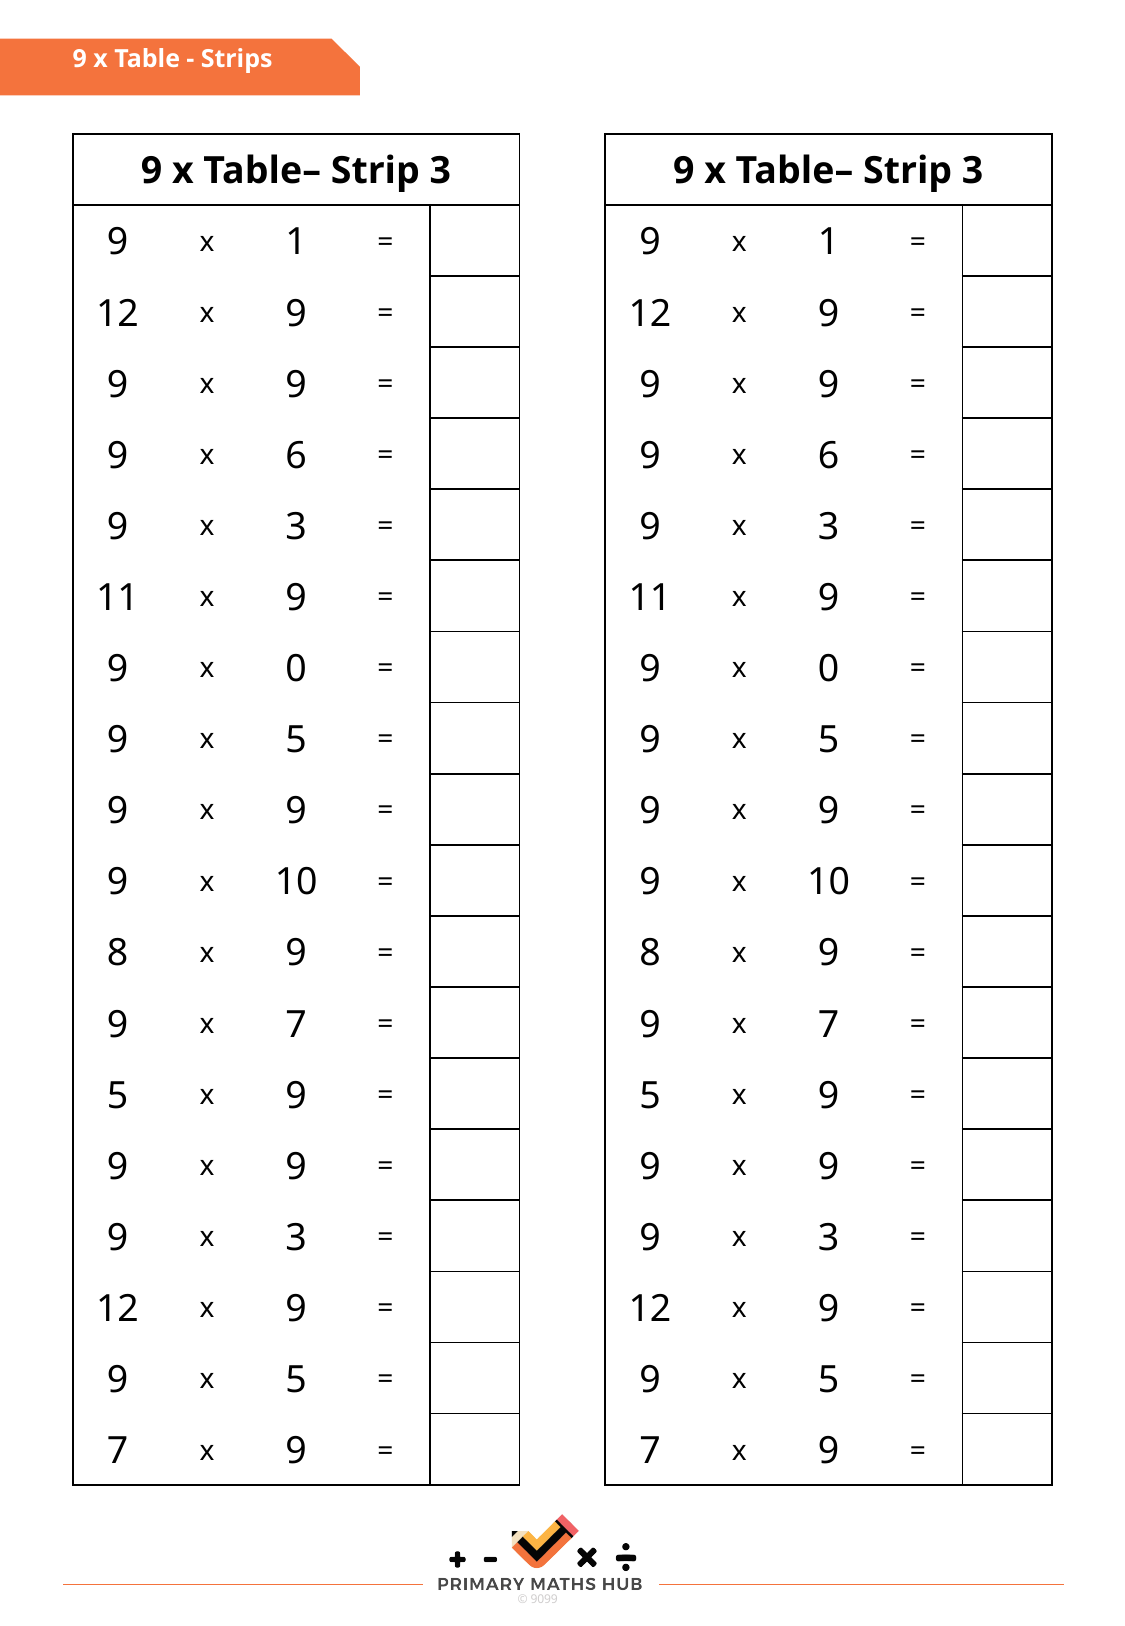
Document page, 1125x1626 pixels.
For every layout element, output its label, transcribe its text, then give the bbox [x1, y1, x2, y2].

table_cell x [695, 1271, 784, 1343]
table_cell 12 [606, 1271, 695, 1343]
table_cell 12 [74, 1271, 162, 1343]
table_cell x [162, 276, 252, 347]
table_cell 9 [606, 418, 695, 489]
table_cell [431, 703, 519, 773]
table_cell [431, 846, 519, 915]
table_cell 5 [252, 703, 341, 774]
table_cell [431, 1343, 519, 1413]
table_header 9 x Table– Strip 3 [74, 135, 519, 204]
table_cell [431, 917, 519, 986]
table_cell 9 [74, 1200, 162, 1271]
table_cell = [873, 987, 962, 1058]
table_cell 7 [74, 1414, 162, 1484]
table_cell x [695, 1200, 784, 1271]
table_cell = [873, 1343, 962, 1414]
table_cell x [695, 1129, 784, 1200]
table_cell [963, 348, 1051, 417]
table_cell = [341, 1200, 429, 1271]
table_cell [431, 561, 519, 631]
table_cell = [873, 489, 962, 560]
table_cell = [341, 987, 429, 1058]
table_cell 9 [252, 1271, 341, 1343]
text_box 9 x Table - Strips [0, 37, 361, 97]
table_cell = [873, 276, 962, 347]
table_cell 1 [784, 206, 873, 276]
table_cell [431, 1059, 519, 1128]
table_cell x [695, 206, 784, 276]
table_cell [431, 775, 519, 844]
table_cell 8 [606, 916, 695, 987]
table_cell 9 [784, 560, 873, 631]
table_cell = [341, 347, 429, 418]
table_cell 5 [74, 1058, 162, 1129]
table_cell x [162, 560, 252, 631]
table_cell = [341, 1343, 429, 1414]
table_cell 12 [606, 276, 695, 347]
table_cell x [695, 1414, 784, 1484]
table_cell [431, 277, 519, 346]
table_cell x [162, 347, 252, 418]
table_cell x [162, 987, 252, 1058]
table_cell x [162, 845, 252, 916]
table_cell x [695, 560, 784, 631]
table_cell [431, 988, 519, 1057]
table_cell [431, 206, 519, 275]
table_cell = [341, 631, 429, 703]
table_cell [963, 1201, 1051, 1271]
table_cell [963, 277, 1051, 346]
table_cell = [341, 703, 429, 774]
table_header 9 x Table– Strip 3 [606, 135, 1051, 204]
table_cell x [162, 703, 252, 774]
table_cell 9 [74, 1129, 162, 1200]
table_cell 5 [784, 1343, 873, 1414]
table_cell 9 [252, 916, 341, 987]
table_cell 9 [606, 774, 695, 845]
table_cell x [162, 631, 252, 703]
table_cell = [873, 206, 962, 276]
table_cell = [341, 916, 429, 987]
table_cell = [341, 560, 429, 631]
table_cell [431, 1201, 519, 1271]
table_cell 9 [252, 1129, 341, 1200]
table_cell [963, 846, 1051, 915]
table_cell x [162, 1200, 252, 1271]
table_cell 0 [252, 631, 341, 703]
table_cell 9 [74, 774, 162, 845]
table_cell 11 [606, 560, 695, 631]
table_cell [431, 348, 519, 417]
table_cell = [341, 1414, 429, 1484]
table_cell 9 [606, 631, 695, 703]
table_cell = [341, 1058, 429, 1129]
table_cell x [162, 774, 252, 845]
table_cell [963, 1343, 1051, 1413]
table_cell [431, 490, 519, 559]
table_cell 0 [784, 631, 873, 703]
table_cell x [695, 489, 784, 560]
table_cell 8 [74, 916, 162, 987]
table_cell = [873, 774, 962, 845]
table_cell 9 [784, 1271, 873, 1343]
table_cell [963, 917, 1051, 986]
table_cell = [341, 418, 429, 489]
table_cell 7 [784, 987, 873, 1058]
table_cell = [873, 1271, 962, 1343]
table_cell 9 [784, 1058, 873, 1129]
table_cell = [873, 418, 962, 489]
table_cell [963, 490, 1051, 559]
table_cell [963, 1414, 1051, 1484]
table_cell [963, 703, 1051, 773]
table_cell 9 [606, 1129, 695, 1200]
table_cell 9 [74, 347, 162, 418]
table_cell 9 [784, 276, 873, 347]
table_cell = [873, 1129, 962, 1200]
table_cell [963, 206, 1051, 275]
table_cell [963, 419, 1051, 488]
table_cell 9 [606, 1343, 695, 1414]
table_cell 9 [784, 774, 873, 845]
table_cell = [341, 1129, 429, 1200]
table_cell 9 [606, 489, 695, 560]
table_cell x [162, 916, 252, 987]
table_cell 9 [606, 347, 695, 418]
table_cell 9 [252, 774, 341, 845]
table_cell [963, 775, 1051, 844]
table_cell 9 [252, 560, 341, 631]
table_cell = [873, 845, 962, 916]
table_cell x [162, 418, 252, 489]
table_cell [431, 419, 519, 488]
table_cell 9 [74, 206, 162, 276]
table_cell 9 [606, 845, 695, 916]
table_cell 9 [784, 347, 873, 418]
table_cell [431, 1130, 519, 1199]
table_cell = [873, 916, 962, 987]
table_cell 9 [606, 703, 695, 774]
table_cell [963, 988, 1051, 1057]
table_cell 1 [252, 206, 341, 276]
table_cell 5 [784, 703, 873, 774]
table_cell 7 [252, 987, 341, 1058]
table_cell = [341, 1271, 429, 1343]
picture [432, 1512, 648, 1597]
table_cell [431, 632, 519, 702]
table_cell 9 [252, 1058, 341, 1129]
table_cell 9 [606, 206, 695, 276]
table_cell 9 [606, 987, 695, 1058]
table_cell x [695, 987, 784, 1058]
table_cell 12 [74, 276, 162, 347]
table_cell 9 [784, 916, 873, 987]
table_cell [963, 561, 1051, 631]
table_cell [963, 1272, 1051, 1342]
table_cell = [341, 276, 429, 347]
table_cell = [873, 1200, 962, 1271]
table_cell x [695, 418, 784, 489]
table_cell = [873, 1058, 962, 1129]
table_cell 10 [784, 845, 873, 916]
table_cell = [873, 703, 962, 774]
table_cell 6 [252, 418, 341, 489]
table_cell 11 [74, 560, 162, 631]
table_cell x [695, 703, 784, 774]
table_cell x [162, 206, 252, 276]
table_cell 9 [784, 1414, 873, 1484]
table_cell 3 [252, 1200, 341, 1271]
table_cell 5 [606, 1058, 695, 1129]
table_cell 3 [784, 489, 873, 560]
table_cell x [695, 631, 784, 703]
table_cell 7 [606, 1414, 695, 1484]
table_cell 9 [606, 1200, 695, 1271]
table_cell x [695, 845, 784, 916]
table_cell 10 [252, 845, 341, 916]
table_cell = [341, 489, 429, 560]
table_cell x [162, 1271, 252, 1343]
table_cell 3 [784, 1200, 873, 1271]
table_cell x [695, 1058, 784, 1129]
table_cell x [695, 774, 784, 845]
table_cell x [162, 489, 252, 560]
table_cell [963, 1130, 1051, 1199]
table_cell x [695, 916, 784, 987]
table_cell 9 [74, 631, 162, 703]
table_cell 9 [74, 418, 162, 489]
table_cell [963, 1059, 1051, 1128]
table_cell [963, 632, 1051, 702]
table_cell 9 [74, 987, 162, 1058]
table_cell x [162, 1058, 252, 1129]
table_cell = [873, 1414, 962, 1484]
table_cell x [162, 1343, 252, 1414]
table_cell 9 [74, 845, 162, 916]
table_cell [431, 1414, 519, 1484]
table_cell 9 [252, 1414, 341, 1484]
table_cell 6 [784, 418, 873, 489]
table_cell 9 [252, 347, 341, 418]
table_cell x [695, 276, 784, 347]
table_cell = [341, 845, 429, 916]
table_cell = [873, 560, 962, 631]
table_cell = [873, 631, 962, 703]
table_cell 9 [74, 489, 162, 560]
table_cell 9 [252, 276, 341, 347]
table_cell x [162, 1129, 252, 1200]
table_cell [431, 1272, 519, 1342]
table_cell = [341, 774, 429, 845]
table_cell x [695, 347, 784, 418]
table_cell = [873, 347, 962, 418]
text_box © 9099 [429, 1584, 646, 1614]
table_cell 3 [252, 489, 341, 560]
table_cell x [162, 1414, 252, 1484]
table_cell 9 [784, 1129, 873, 1200]
table_cell 9 [74, 703, 162, 774]
table_cell x [695, 1343, 784, 1414]
table_cell 5 [252, 1343, 341, 1414]
table_cell 9 [74, 1343, 162, 1414]
table_cell = [341, 206, 429, 276]
